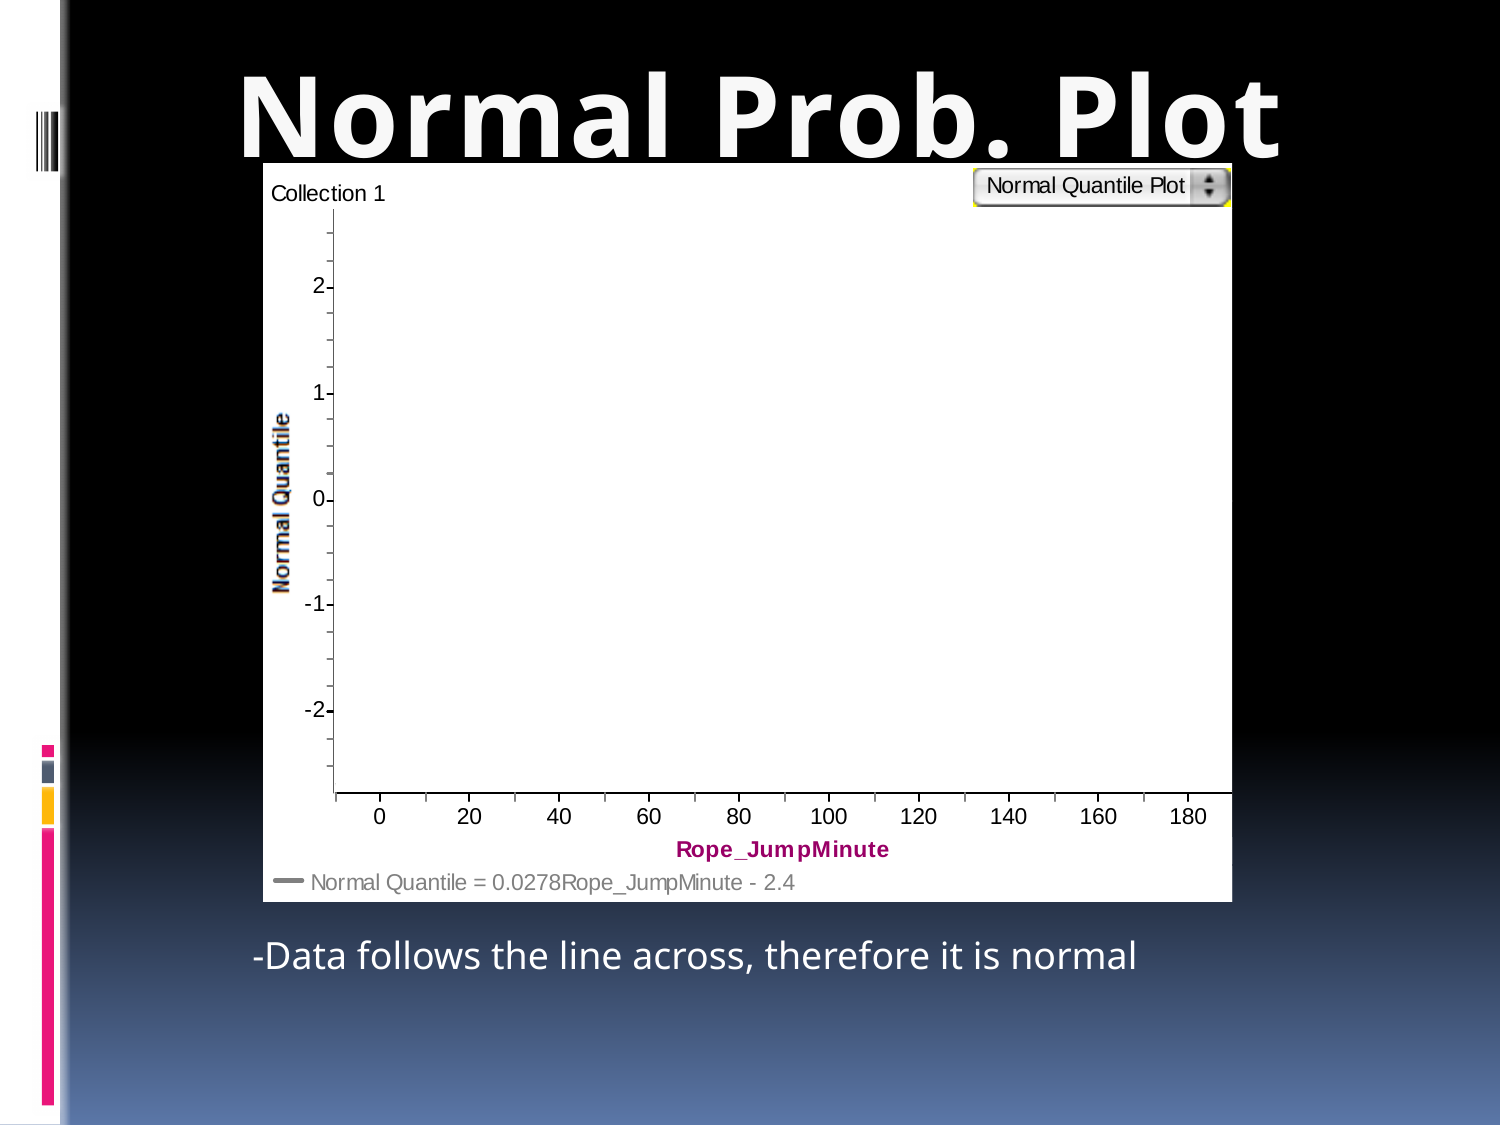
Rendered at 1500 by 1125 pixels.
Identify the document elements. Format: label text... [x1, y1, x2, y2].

text_box -Data follows the line across, therefore it is normal [237, 924, 1313, 985]
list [261, 162, 1235, 905]
text_box Normal Prob. Plot [220, 37, 1300, 188]
